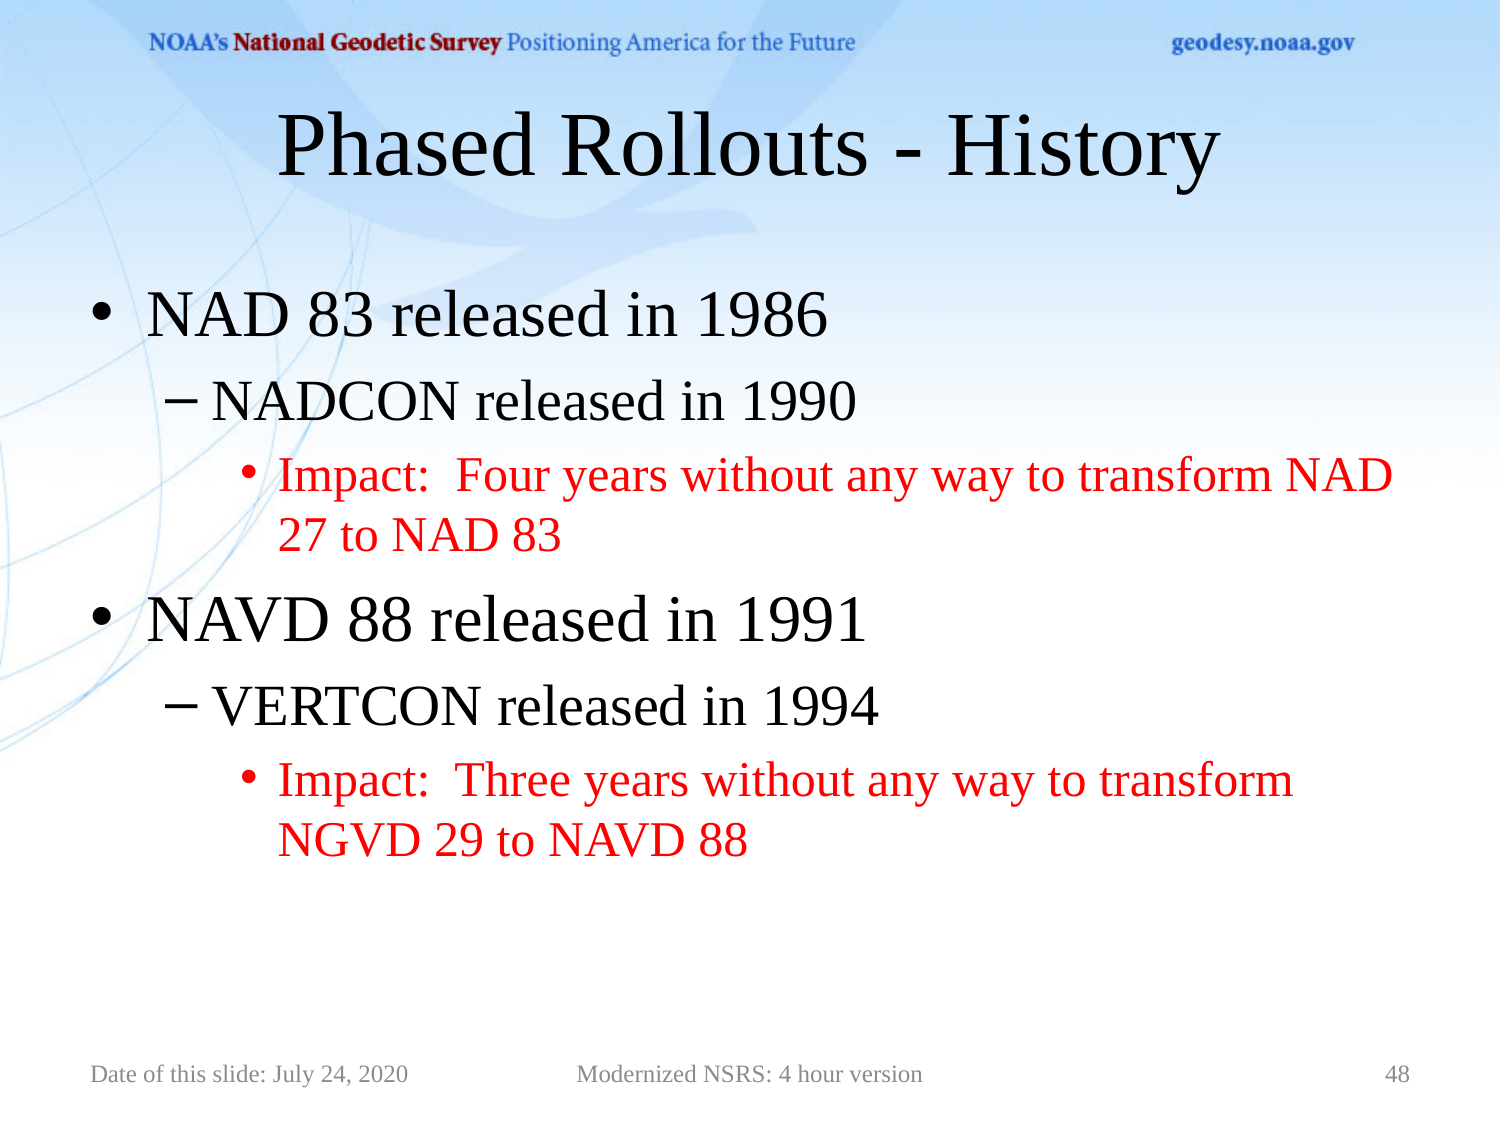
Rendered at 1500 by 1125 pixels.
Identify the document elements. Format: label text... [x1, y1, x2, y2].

list NAD 83 released in 1986 NADCON released in 1990 Impact: Four years without any way to transform NAD 27 to NAD 83 NAVD 88 released in 1991 VERTCON released in 1994 Impact: Three years without any way to transform NGVD 29 to NAVD 88 [75, 262, 1425, 1005]
picture [0, 0, 1500, 1125]
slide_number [75, 1042, 425, 1103]
title Phased Rollouts - History [75, 45, 1425, 233]
footer Modernized NSRS: 4 hour version [512, 1042, 988, 1103]
slide_number 48 [1074, 1042, 1425, 1103]
